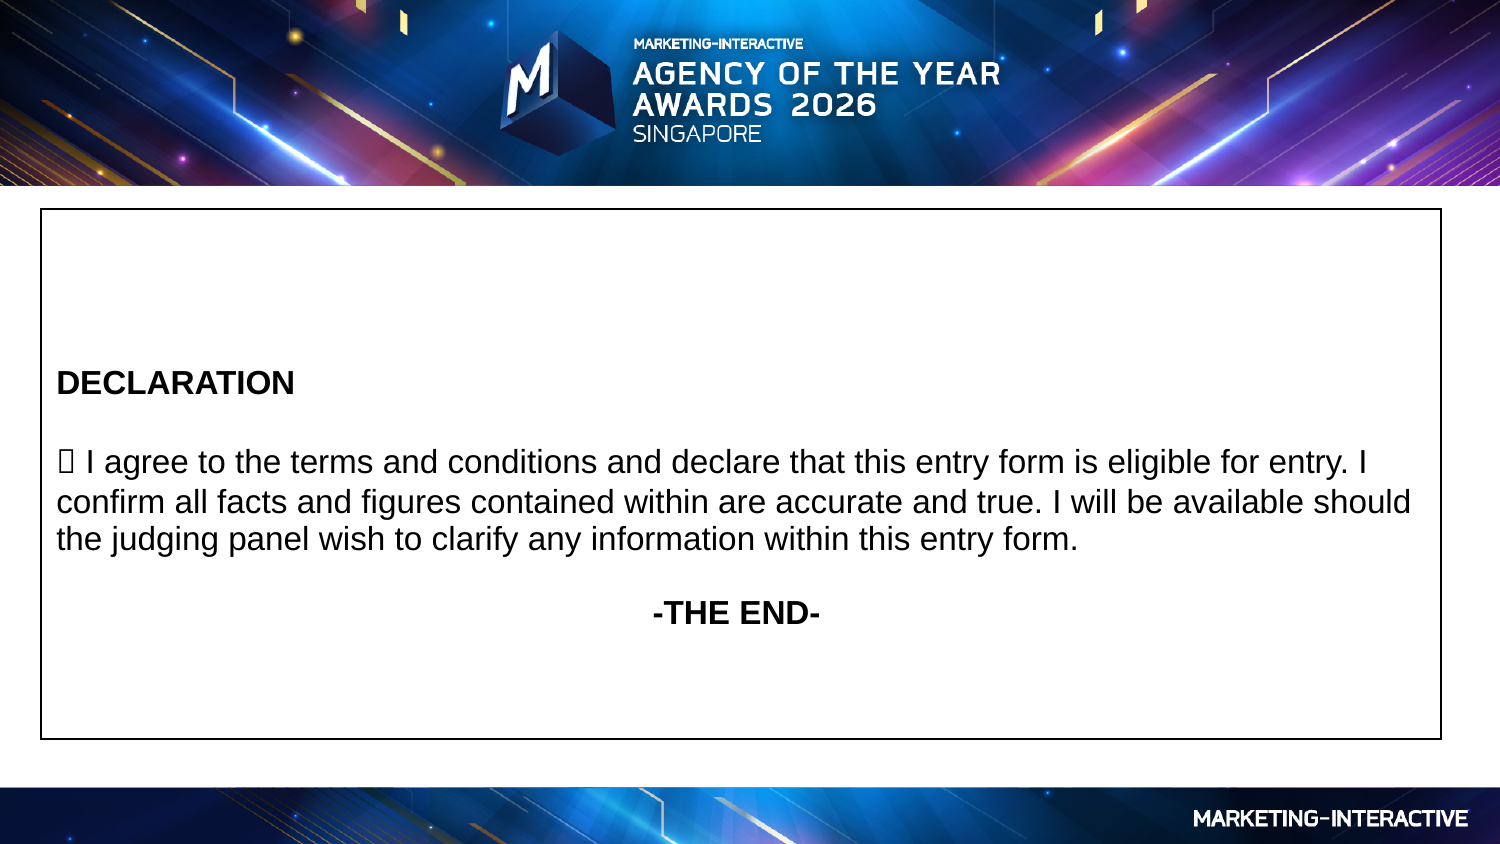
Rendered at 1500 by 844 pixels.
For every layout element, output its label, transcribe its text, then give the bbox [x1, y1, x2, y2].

picture [0, 0, 1500, 844]
table_header DECLARATION  I agree to the terms and conditions and declare that this entry form is eligible for entry. I confirm all facts and figures contained within are accurate and true. I will be available should the judging panel wish to clarify any information within this entry form. -THE END- [42, 210, 1440, 738]
